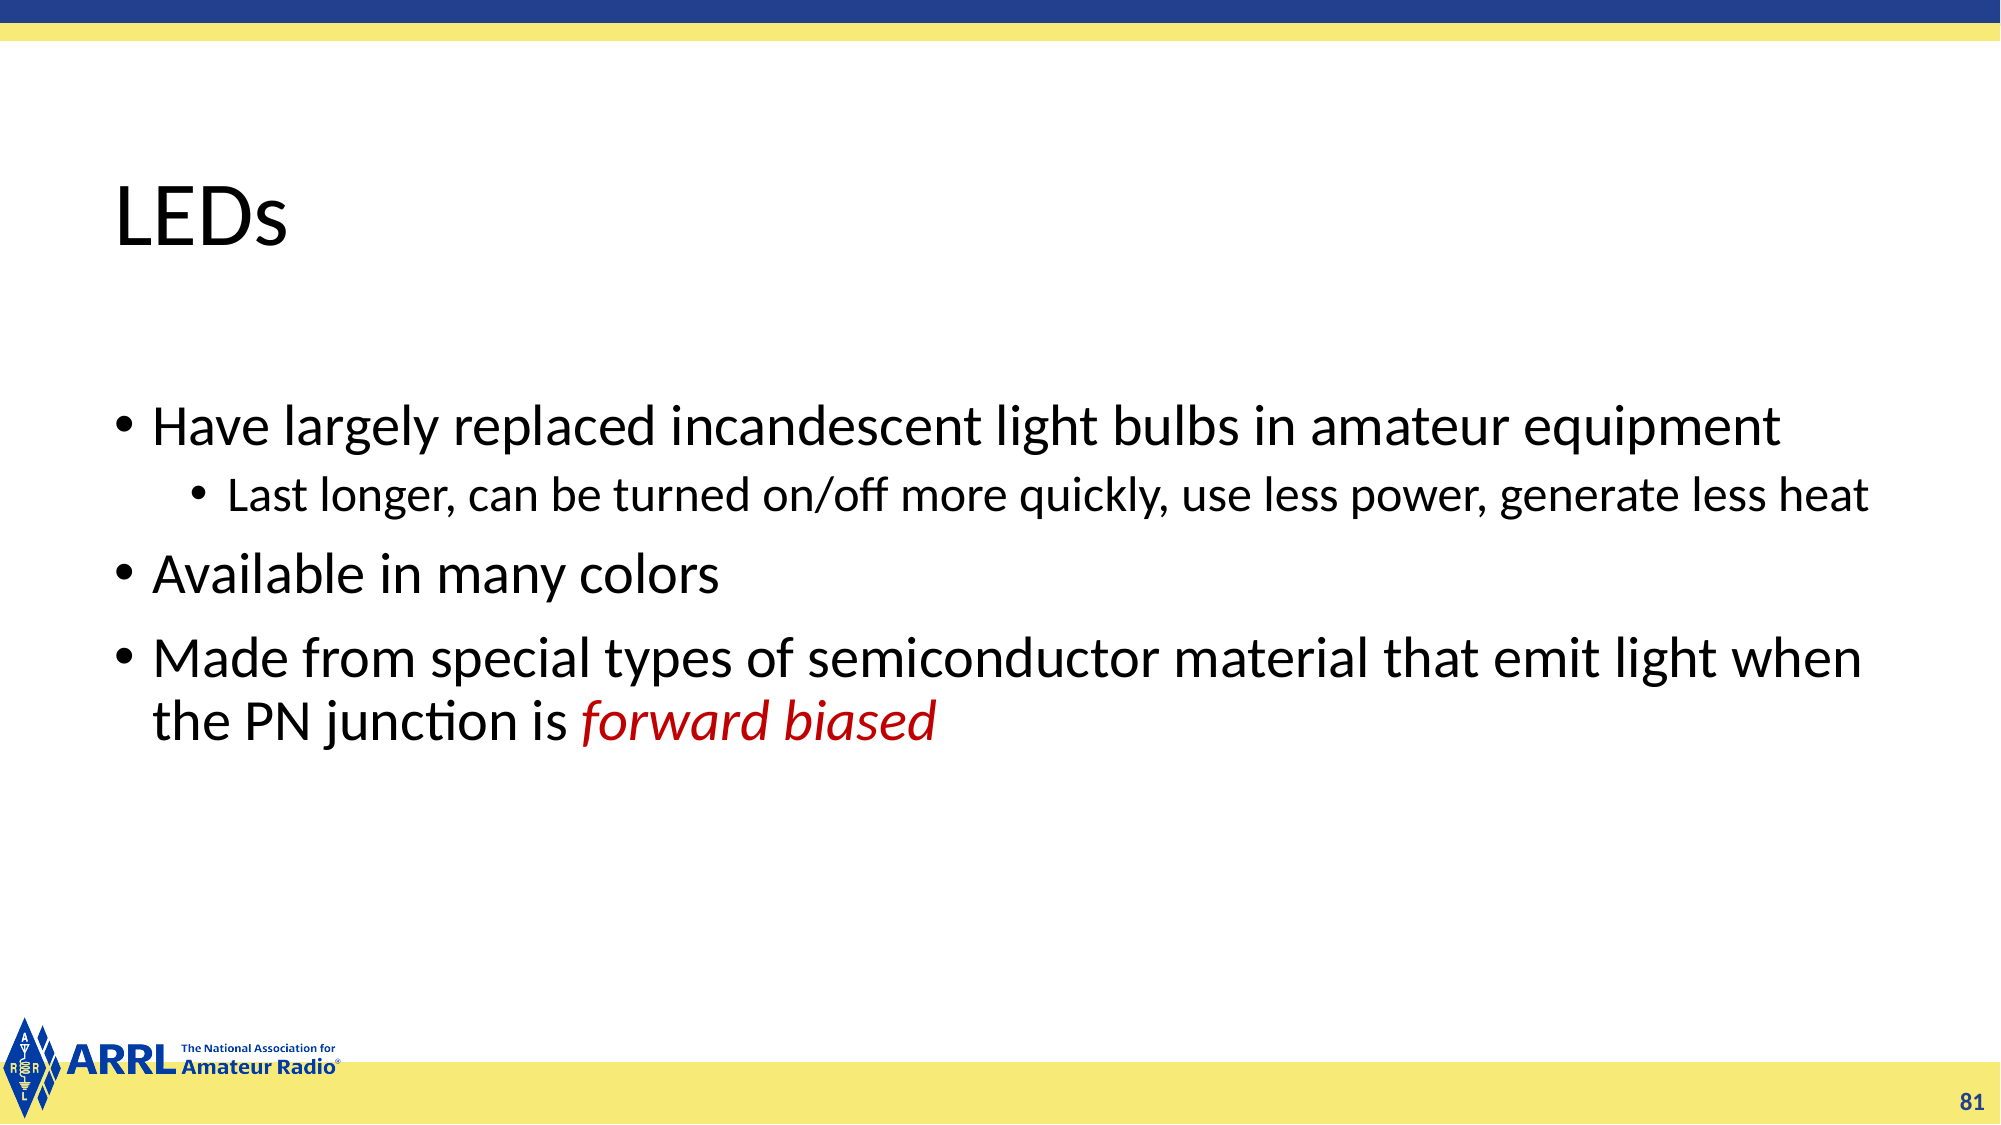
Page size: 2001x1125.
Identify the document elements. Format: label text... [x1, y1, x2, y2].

picture [1, 1015, 342, 1121]
title LEDs [99, 159, 1900, 303]
list Have largely replaced incandescent light bulbs in amateur equipment Last longer, can be turned on/off more quickly, use less power, generate less heat Available in many colors Made from special types of semiconductor material that emit light when the PN junction is forward biased [99, 387, 1900, 1075]
